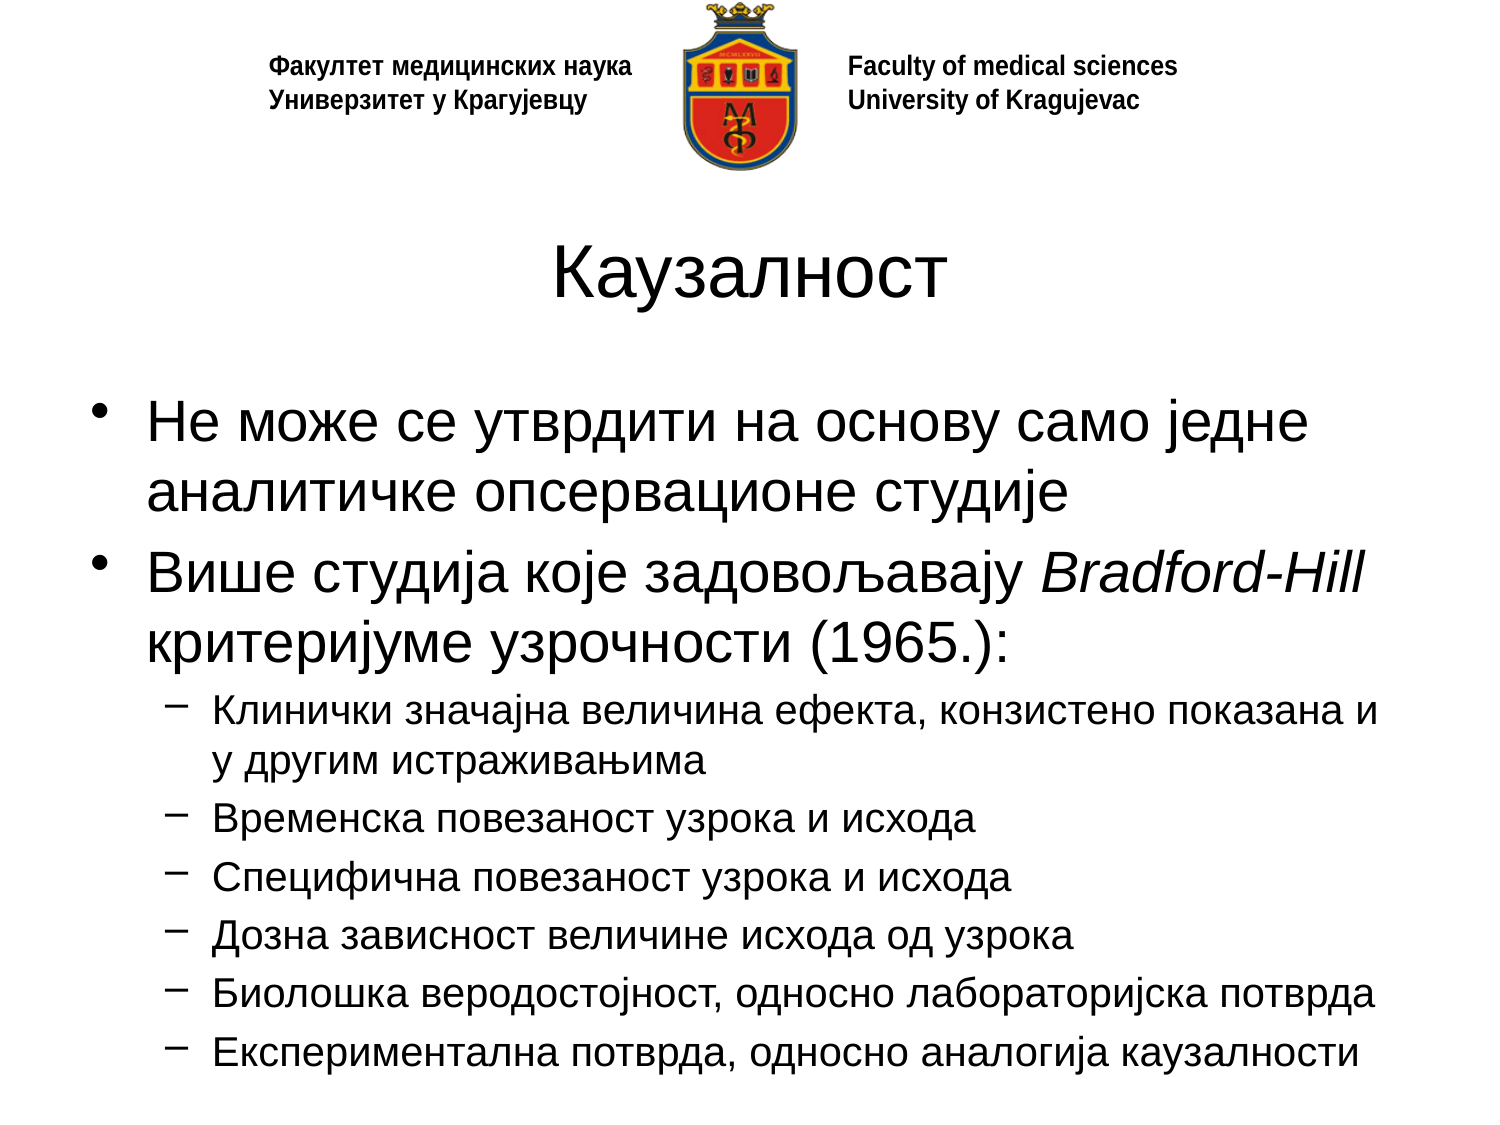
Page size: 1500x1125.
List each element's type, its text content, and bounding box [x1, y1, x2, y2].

title Каузалност [74, 173, 1426, 362]
list Не може се утврдити на основу само једне аналитичке опсервационе студије Више студија које задовољавају Bradford-Hill критеријуме узрочности (1965.): Клинички значајна величина ефекта, конзистено показана и у другим истраживањима Временска повезаност узрока и исхода Специфична повезаност узрока и исхода Дозна зависност величине исхода од узрока Биолошка веродостојност, односно лабораторијска потврда Експериментална потврда, односно аналогија каузалности [74, 374, 1426, 1118]
